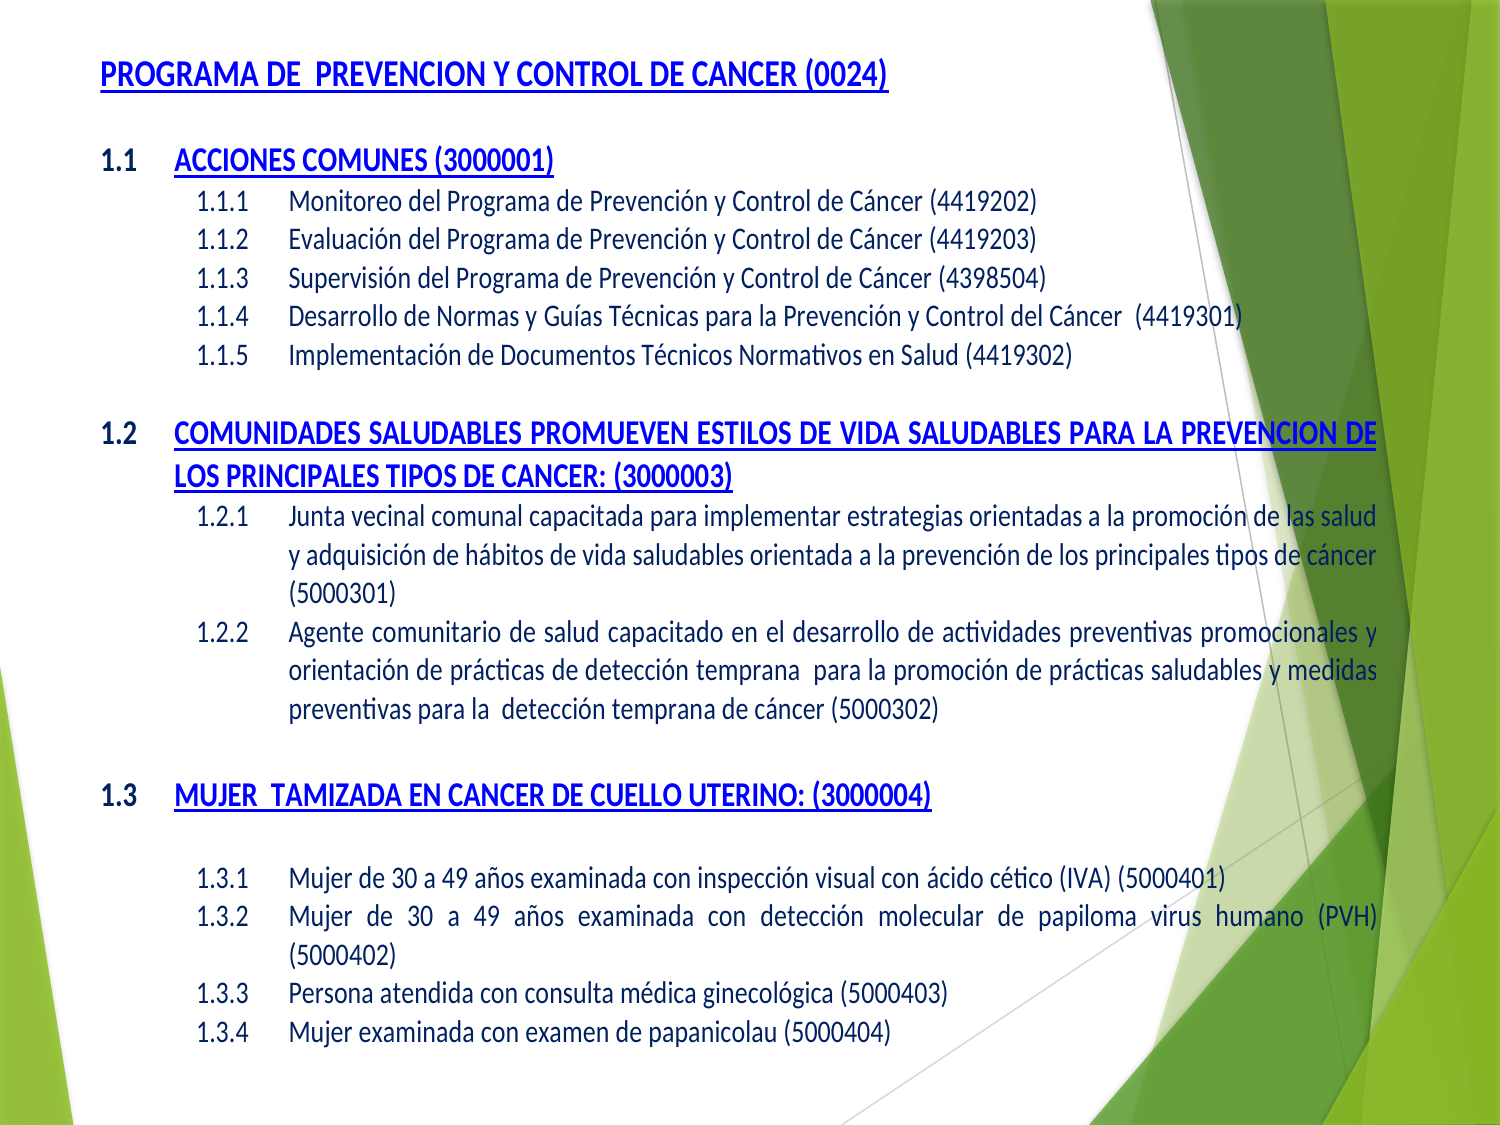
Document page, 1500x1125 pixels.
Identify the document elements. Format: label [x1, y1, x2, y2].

picture [99, 50, 1377, 1092]
